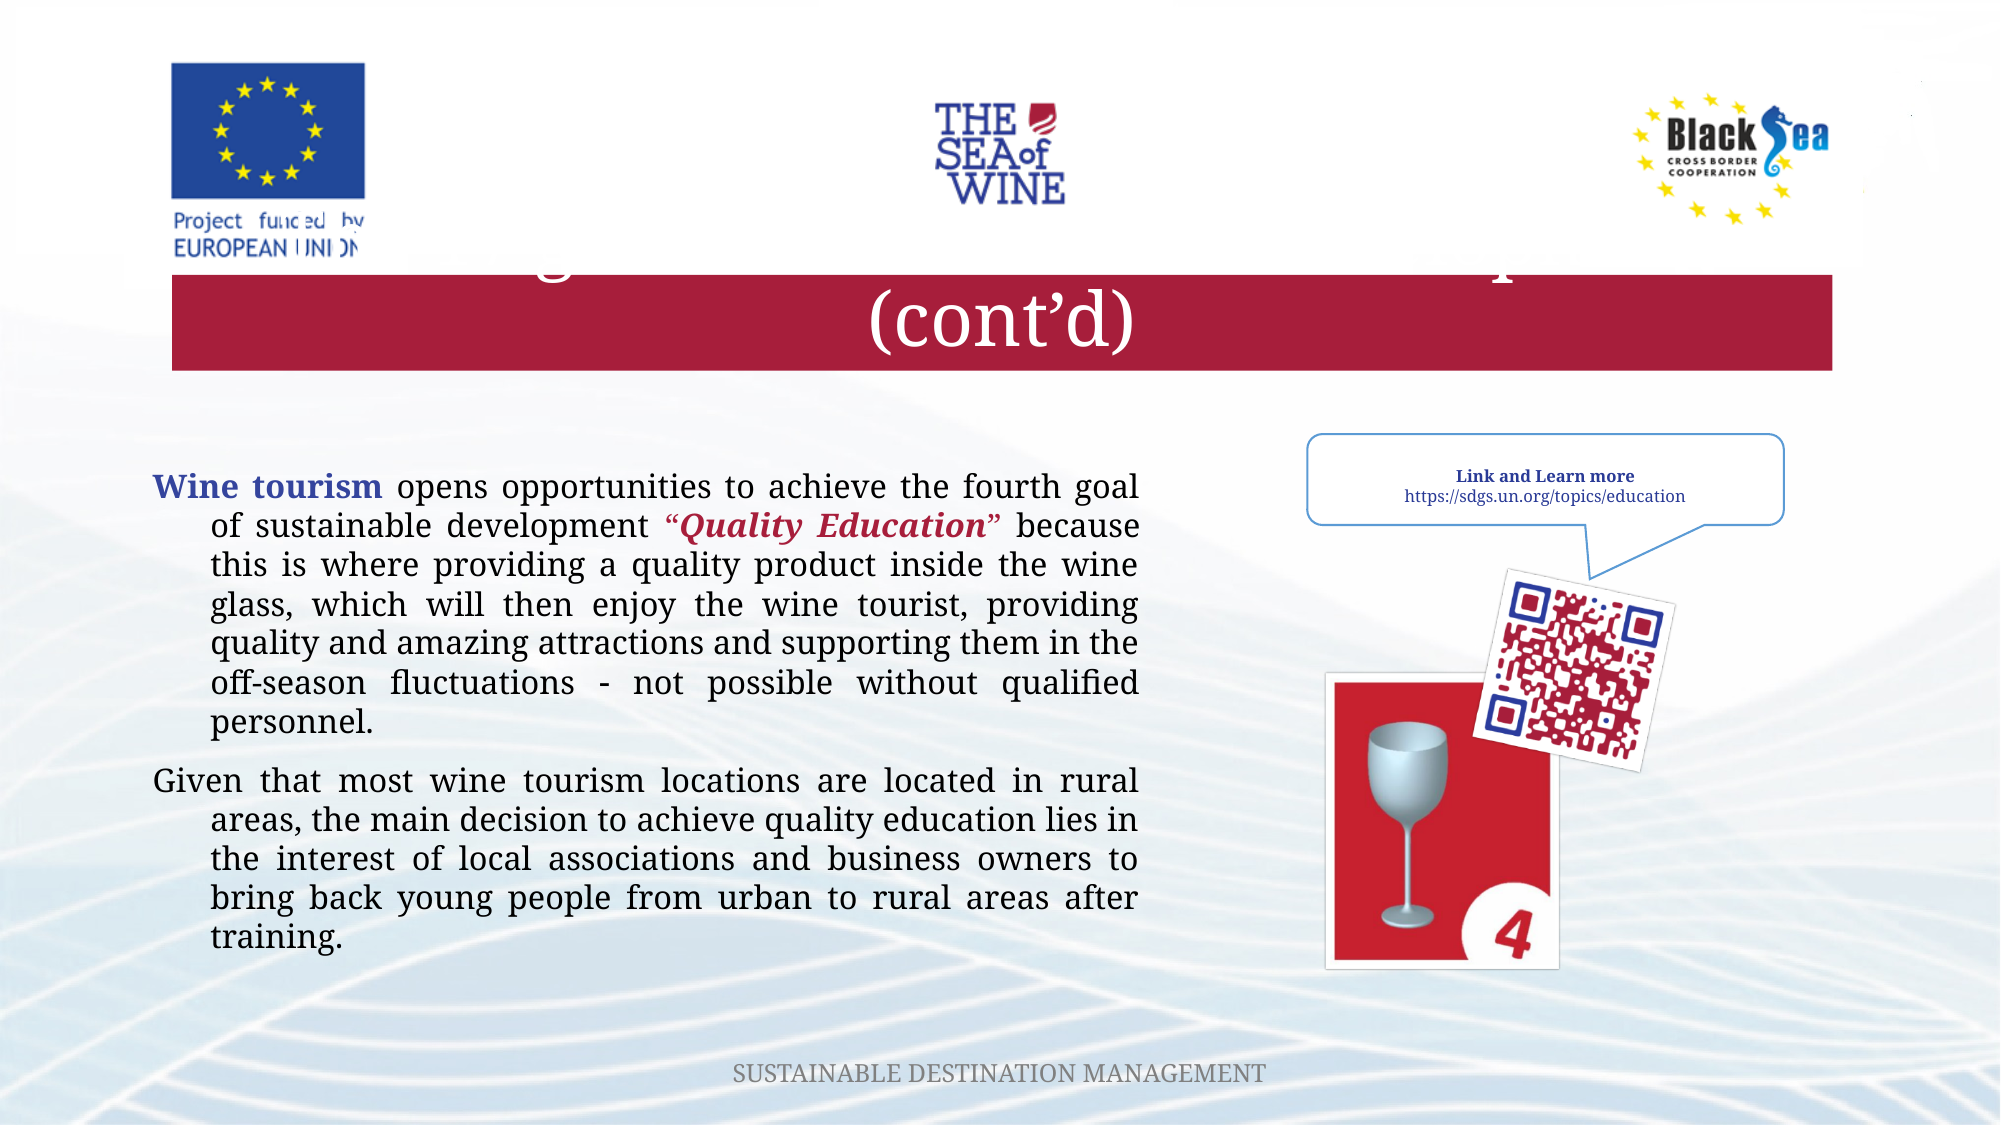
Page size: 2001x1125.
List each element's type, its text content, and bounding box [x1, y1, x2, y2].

list Wine tourism opens opportunities to achieve the fourth goal of sustainable development “Quality Education” because this is where providing a quality product inside the wine glass, which will then enjoy the wine tourist, providing quality and amazing attractions and supporting them in the off-season fluctuations  not possible without qualified personnel. Given that most wine tourism locations are located in rural areas, the main decision to achieve quality education lies in the interest of local associations and business owners to bring back young people from urban to rural areas after training. [137, 458, 1156, 963]
text_box Link and Learn more https://sdgs.un.org/topics/education [1306, 433, 1785, 564]
picture [0, 0, 2001, 1125]
footer SUSTAINABLE DESTINATION MANAGEMENT [662, 1042, 1338, 1103]
title The 17 goals of sustainable development (cont’d) [172, 274, 1833, 371]
